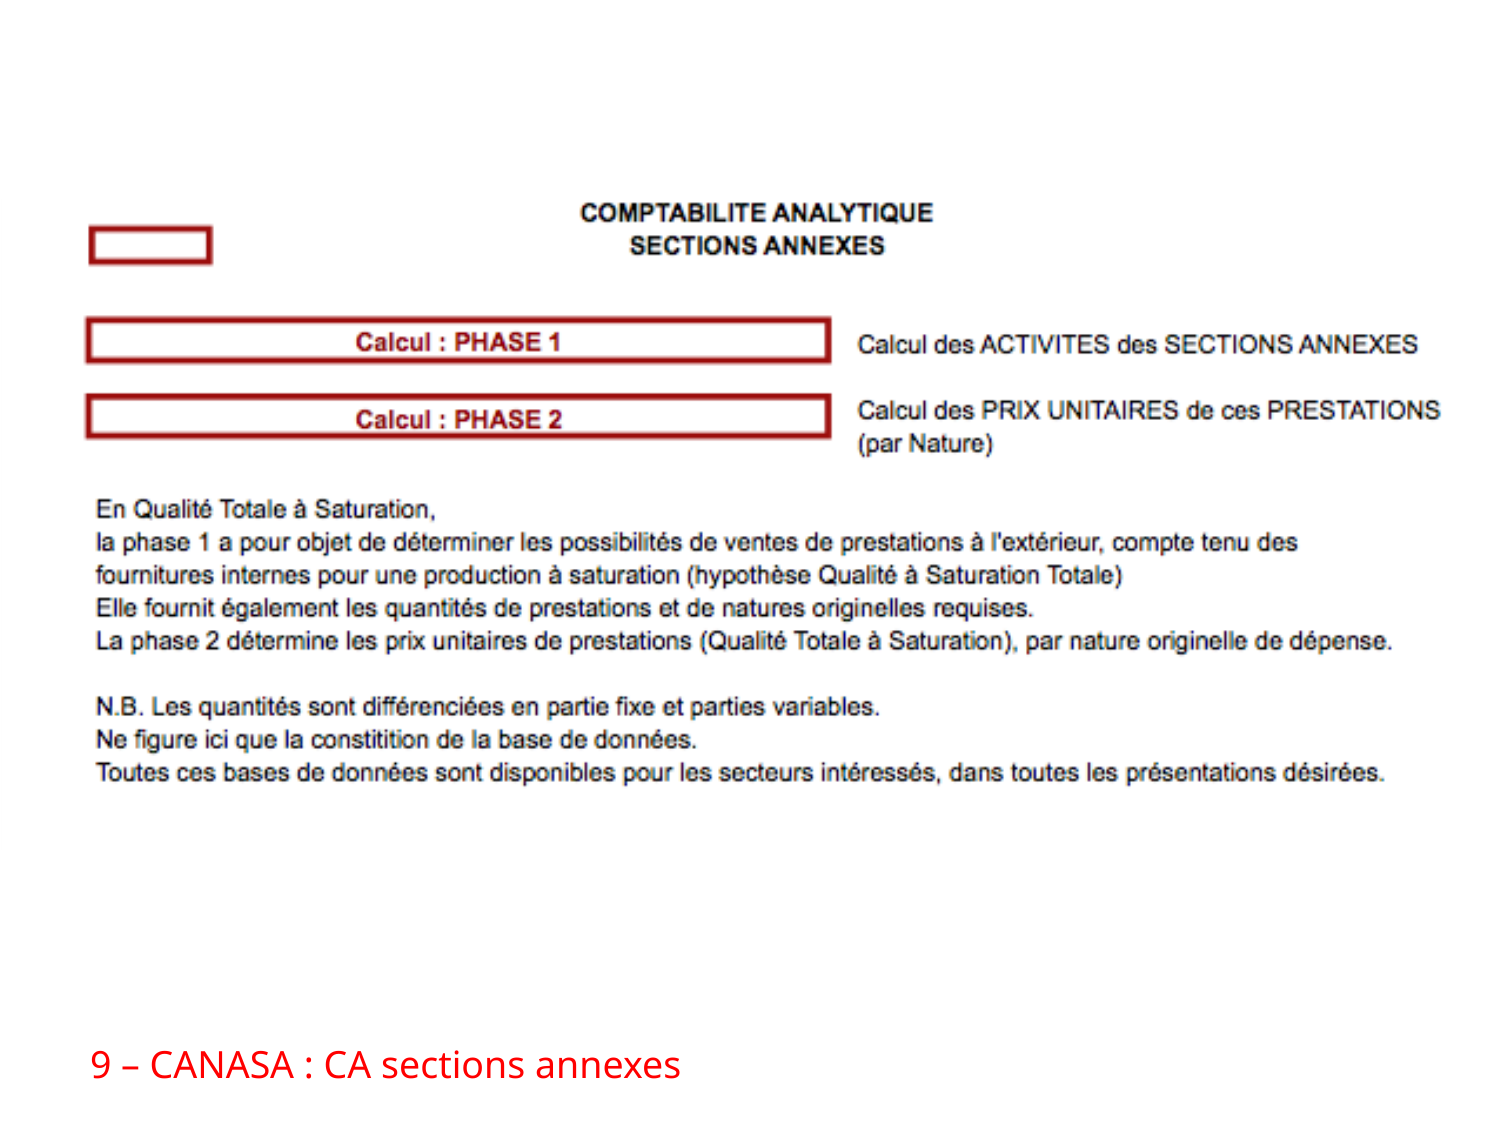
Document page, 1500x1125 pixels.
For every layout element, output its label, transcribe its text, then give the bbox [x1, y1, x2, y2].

picture [0, 198, 1500, 851]
list 9 – CANASA : CA sections annexes [75, 1033, 731, 1115]
